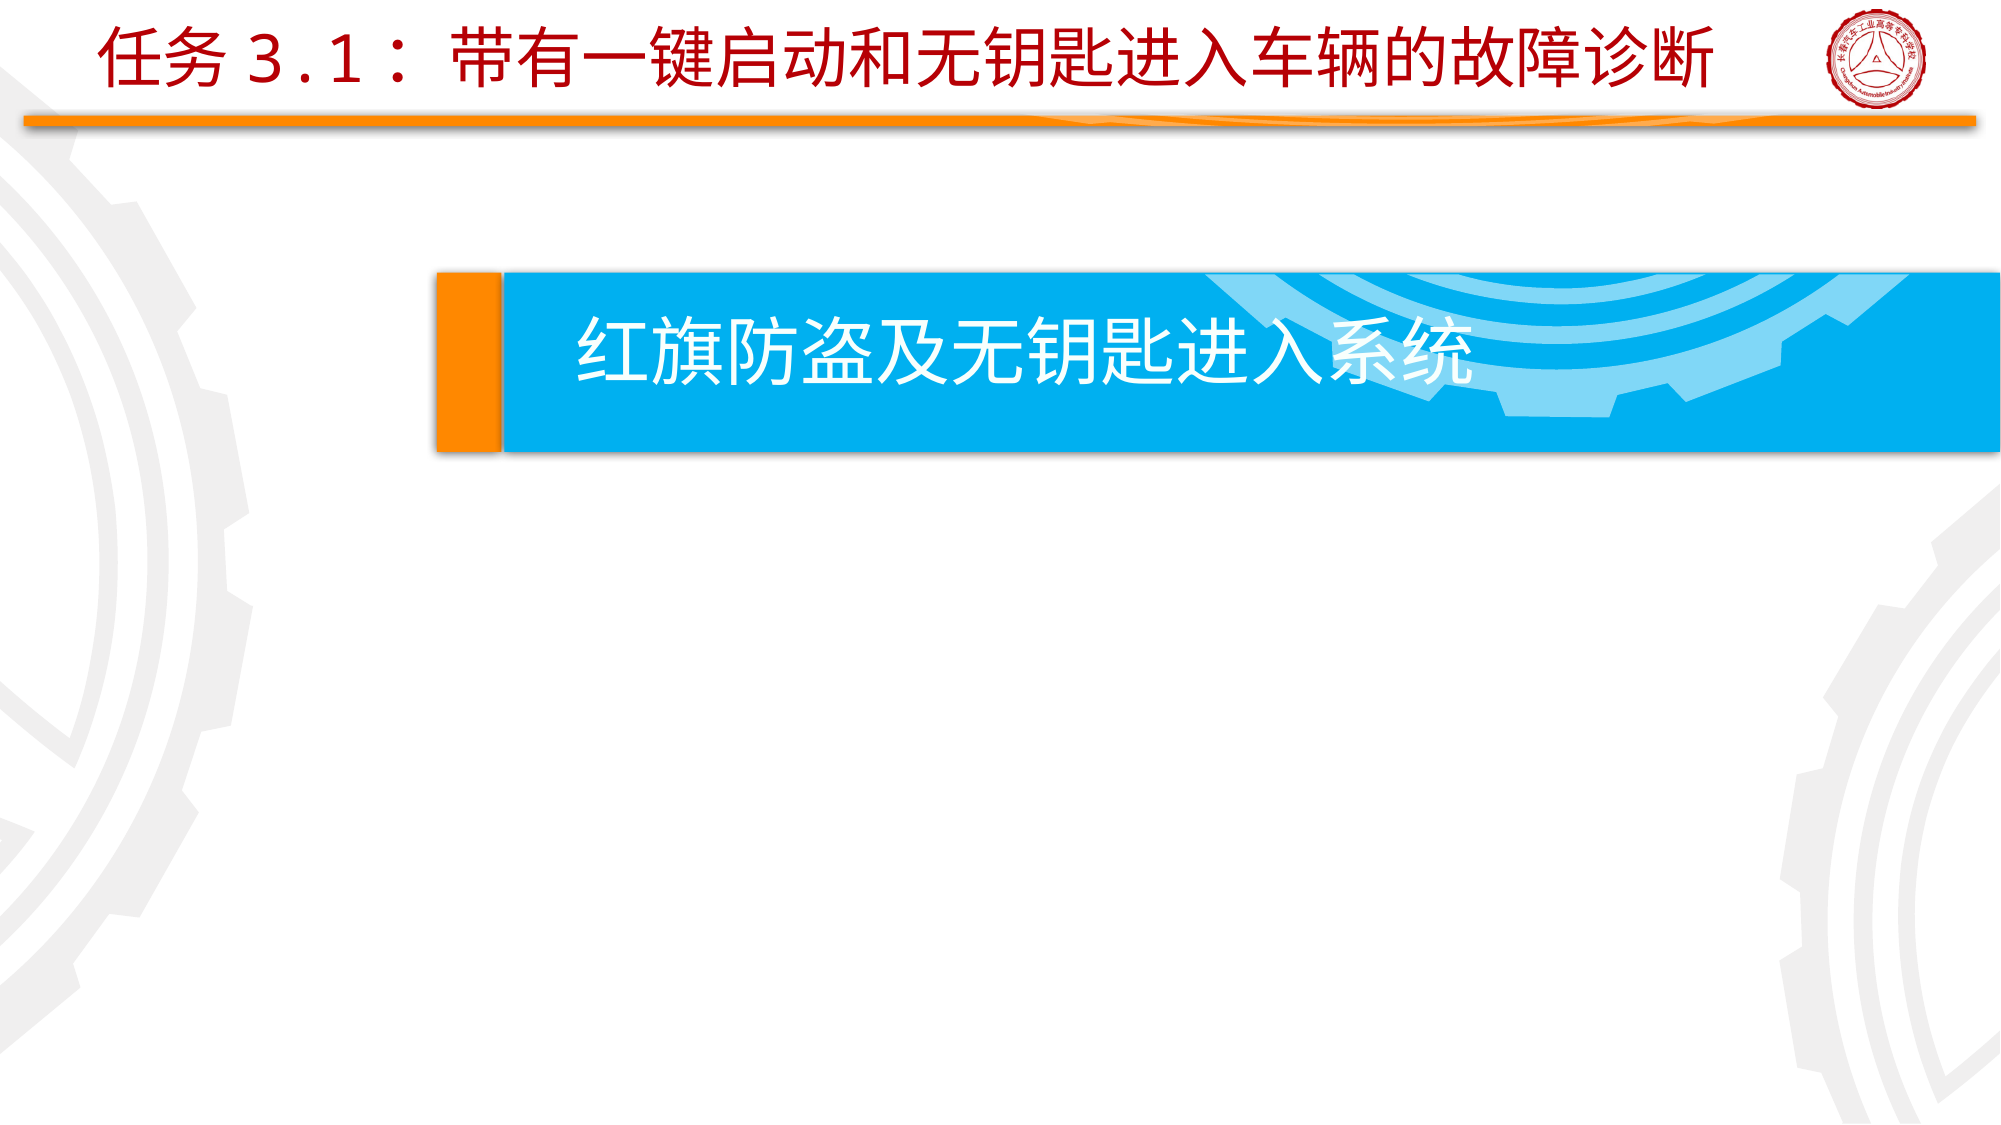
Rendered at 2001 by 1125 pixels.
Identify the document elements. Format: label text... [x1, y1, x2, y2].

picture [1826, 9, 1926, 109]
text_box 任务3.1：带有一键启动和无钥匙进入车辆的故障诊断 [81, 17, 1767, 122]
text_box 红旗防盗及无钥匙进入系统 [560, 296, 1877, 402]
